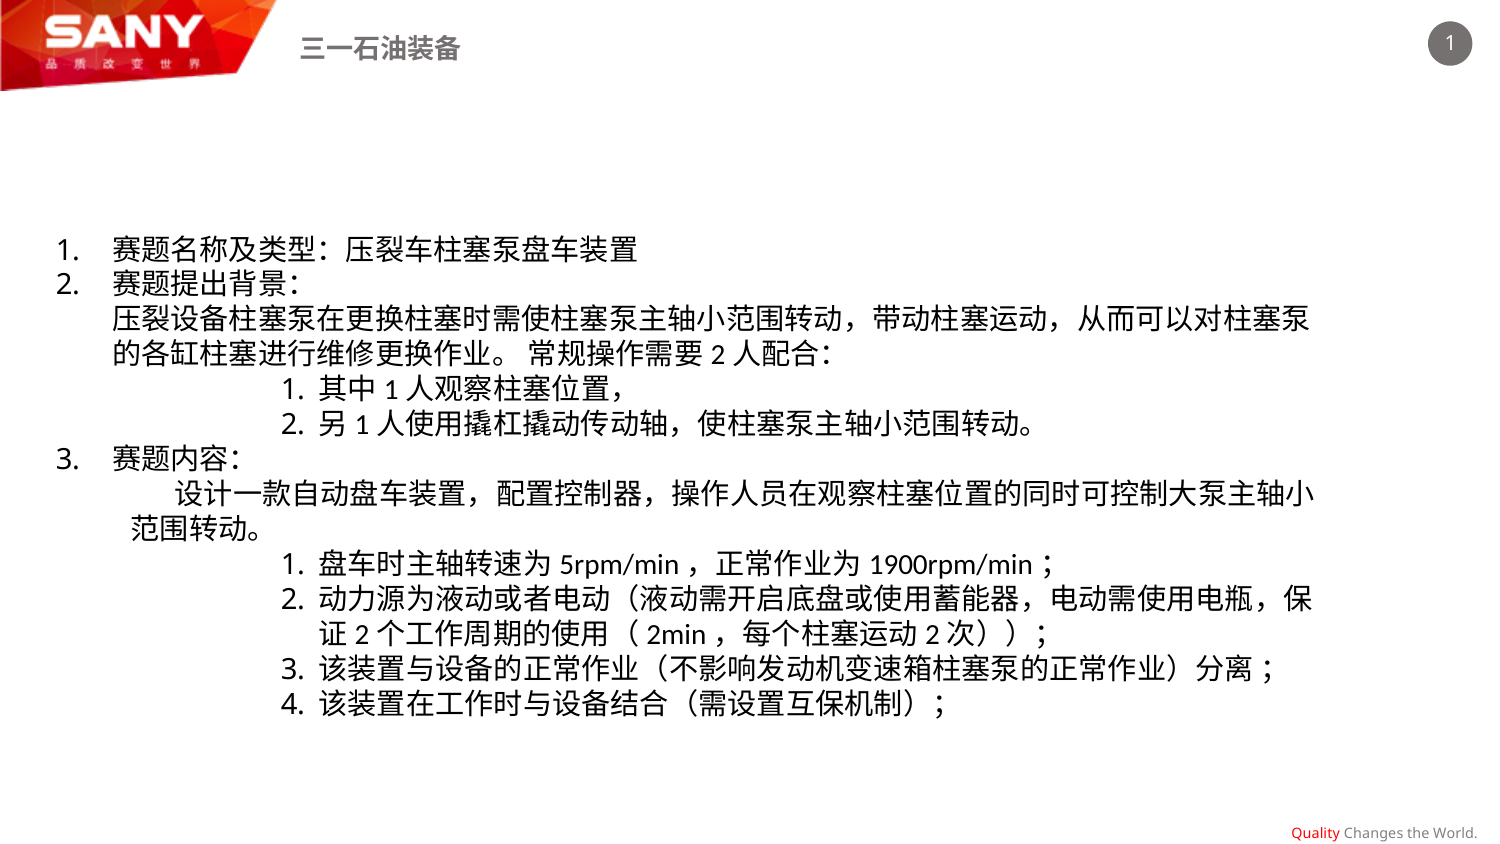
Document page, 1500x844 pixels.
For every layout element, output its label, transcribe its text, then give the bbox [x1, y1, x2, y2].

picture [0, 0, 278, 91]
text_box 赛题名称及类型：压裂车柱塞泵盘车装置 赛题提出背景： 压裂设备柱塞泵在更换柱塞时需使柱塞泵主轴小范围转动，带动柱塞运动，从而可以对柱塞泵的各缸柱塞进行维修更换作业。 常规操作需要2人配合： 其中1人观察柱塞位置， 另1人使用撬杠撬动传动轴，使柱塞泵主轴小范围转动。 赛题内容： 设计一款自动盘车装置，配置控制器，操作人员在观察柱塞位置的同时可控制大泵主轴小范围转动。 盘车时主轴转速为5rpm/min，正常作业为1900rpm/min； 动力源为液动或者电动（液动需开启底盘或使用蓄能器，电动需使用电瓶，保证2个工作周期的使用（2min，每个柱塞运动2次））； 该装置与设备的正常作业（不影响发动机变速箱柱塞泵的正常作业）分离 ； 该装置在工作时与设备结合（需设置互保机制）； [41, 223, 1349, 728]
